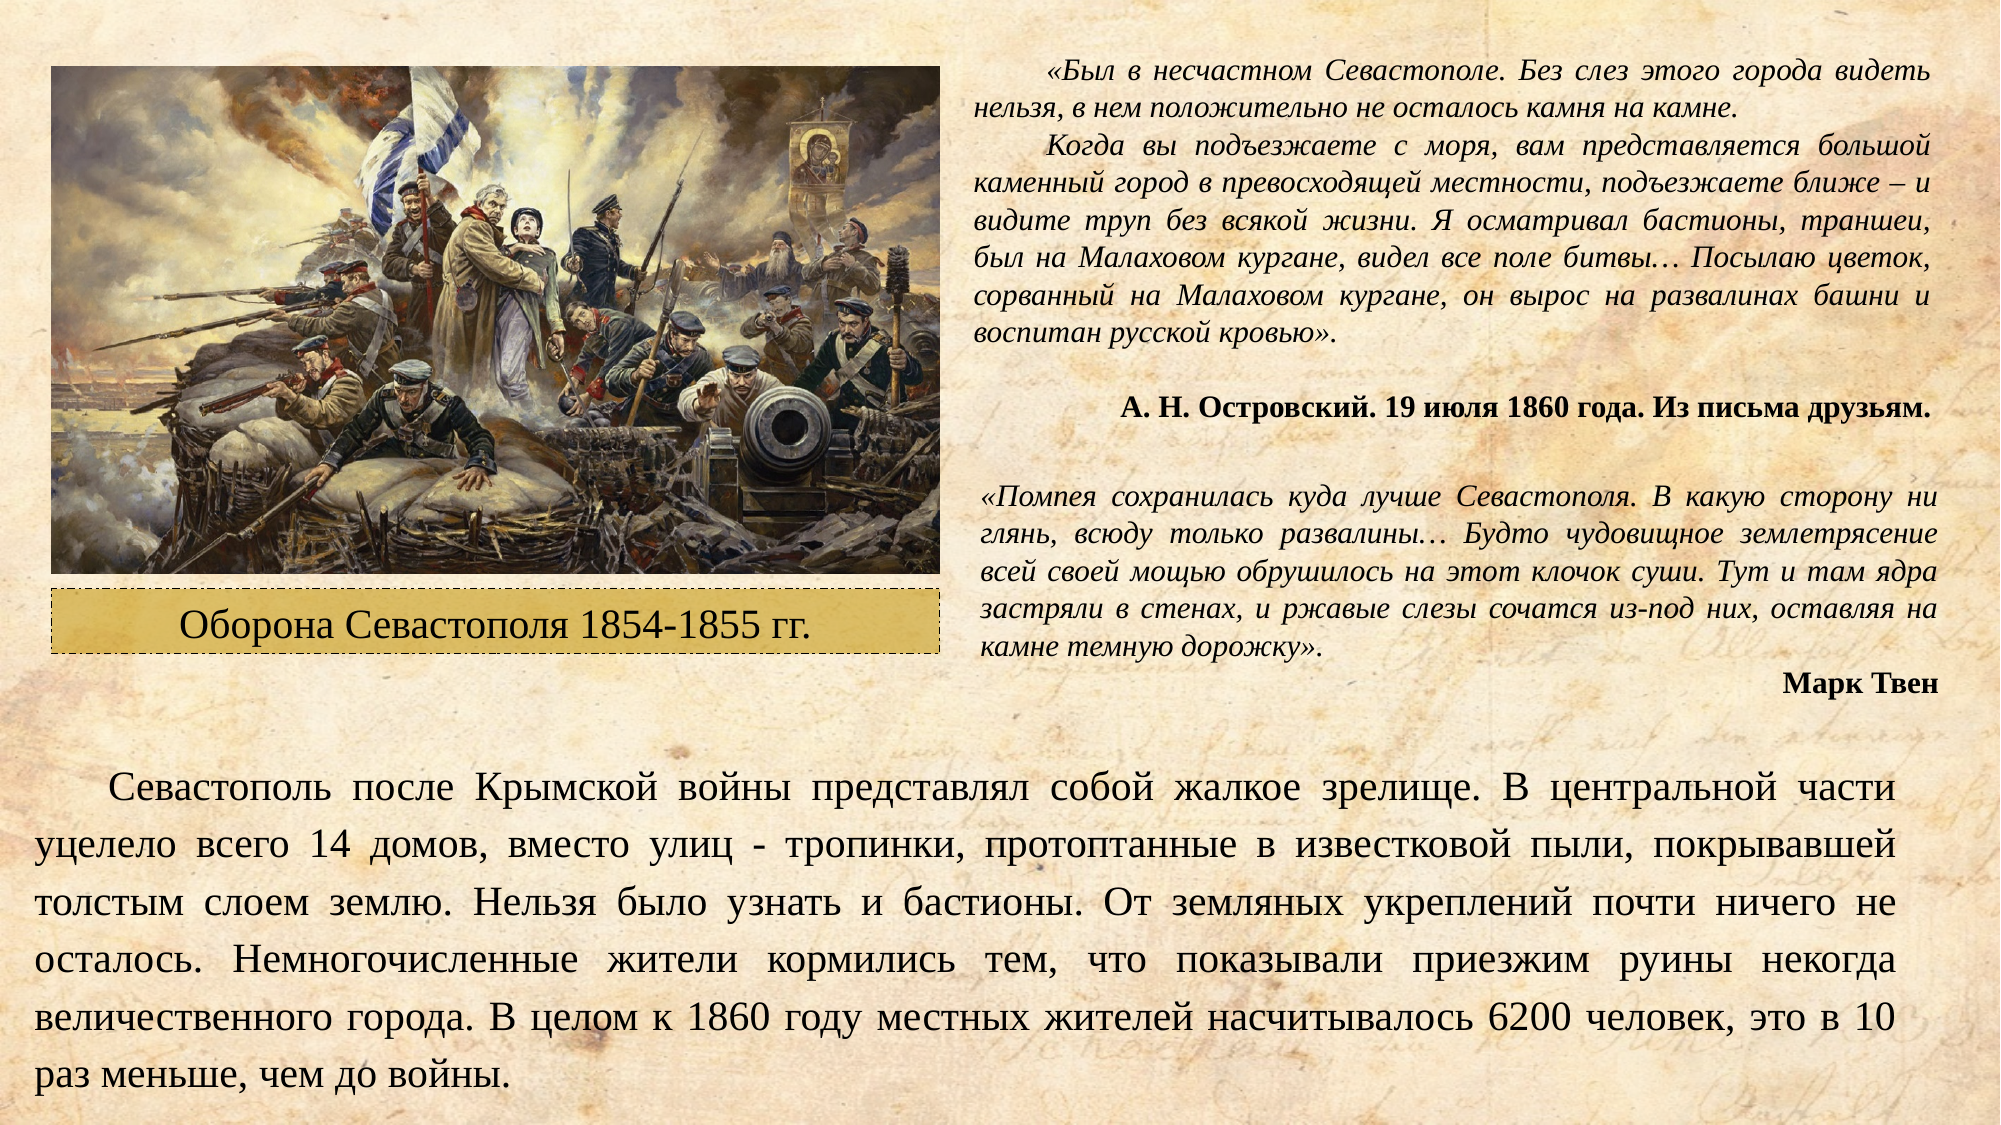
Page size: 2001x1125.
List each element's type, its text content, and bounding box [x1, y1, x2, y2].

text_box Оборона Севастополя 1854-1855 гг. [51, 588, 940, 654]
text_box «Помпея сохранилась куда лучше Севастополя. В какую сторону ни глянь, всюду только развалины… Будто чудовищное землетрясение всей своей мощью обрушилось на этот клочок суши. Тут и там ядра застряли в стенах, и ржавые слезы сочатся из-под них, оставляя на камне темную дорожку». Марк Твен [965, 467, 1954, 708]
list «Был в несчастном Севастополе. Без слез этого города видеть нельзя, в нем положительно не осталось камня на камне. Когда вы подъезжаете с моря, вам представляется большой каменный город в превосходящей местности, подъезжаете ближе – и видите труп без всякой жизни. Я осматривал бастионы, траншеи, был на Малаховом кургане, видел все поле битвы… Посылаю цветок, сорванный на Малаховом кургане, он вырос на развалинах башни и воспитан русской кровью». А. Н. Островский. 19 июля 1860 года. Из письма друзьям. [958, 41, 1947, 394]
text_box Севастополь после Крымской войны представлял собой жалкое зрелище. В центральной части уцелело всего 14 домов, вместо улиц - тропинки, протоптанные в известковой пыли, покрывавшей толстым слоем землю. Нельзя было узнать и ба­стионы. От земляных укреплений почти ничего не осталось. Немногочисленные жители кормились тем, что показывали приезжим руины некогда величественного города. В целом к 1860 году местных жителей насчитывалось 6200 человек, это в 10 раз меньше, чем до войны. [19, 743, 1912, 1104]
picture [51, 66, 940, 574]
